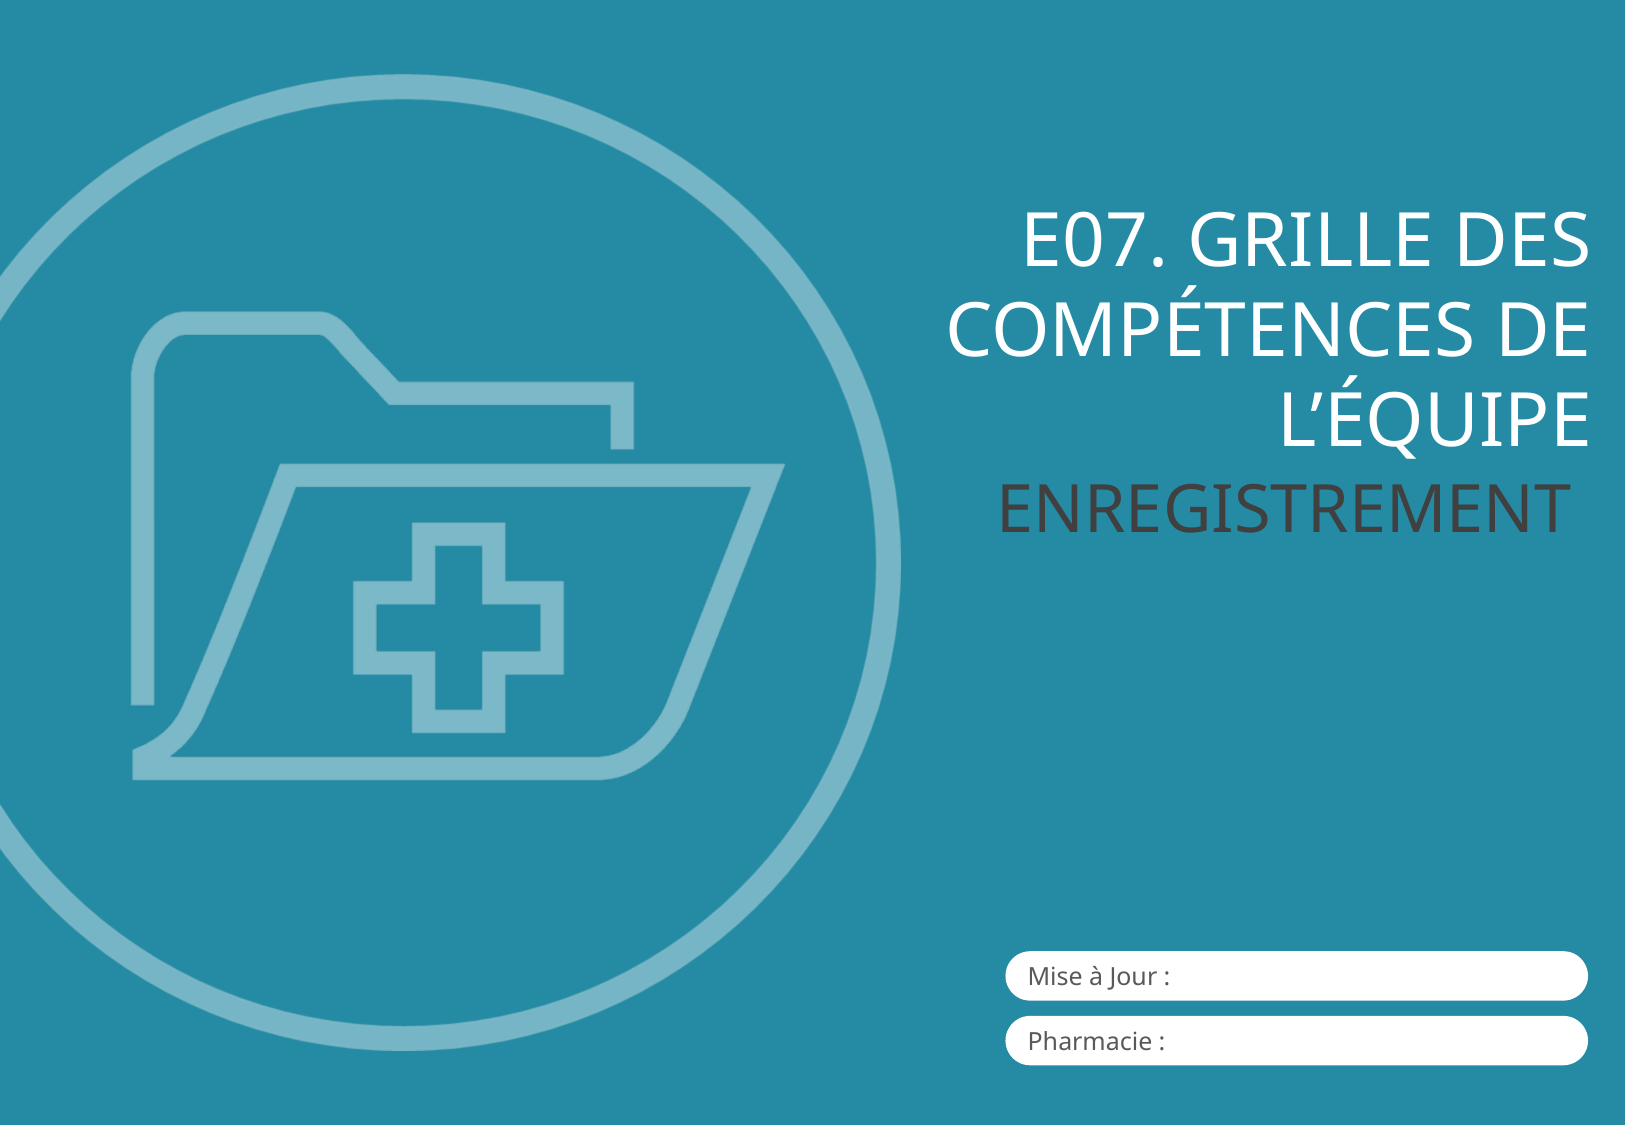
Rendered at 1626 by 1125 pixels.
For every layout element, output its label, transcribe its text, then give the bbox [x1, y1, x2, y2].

text_box Pharmacie : [1004, 1014, 1590, 1067]
text_box ENREGISTREMENT [981, 469, 1587, 554]
text_box Mise à Jour : [1004, 950, 1590, 1002]
text_box E07. Grille des compétences de l’équipe [706, 183, 1607, 469]
